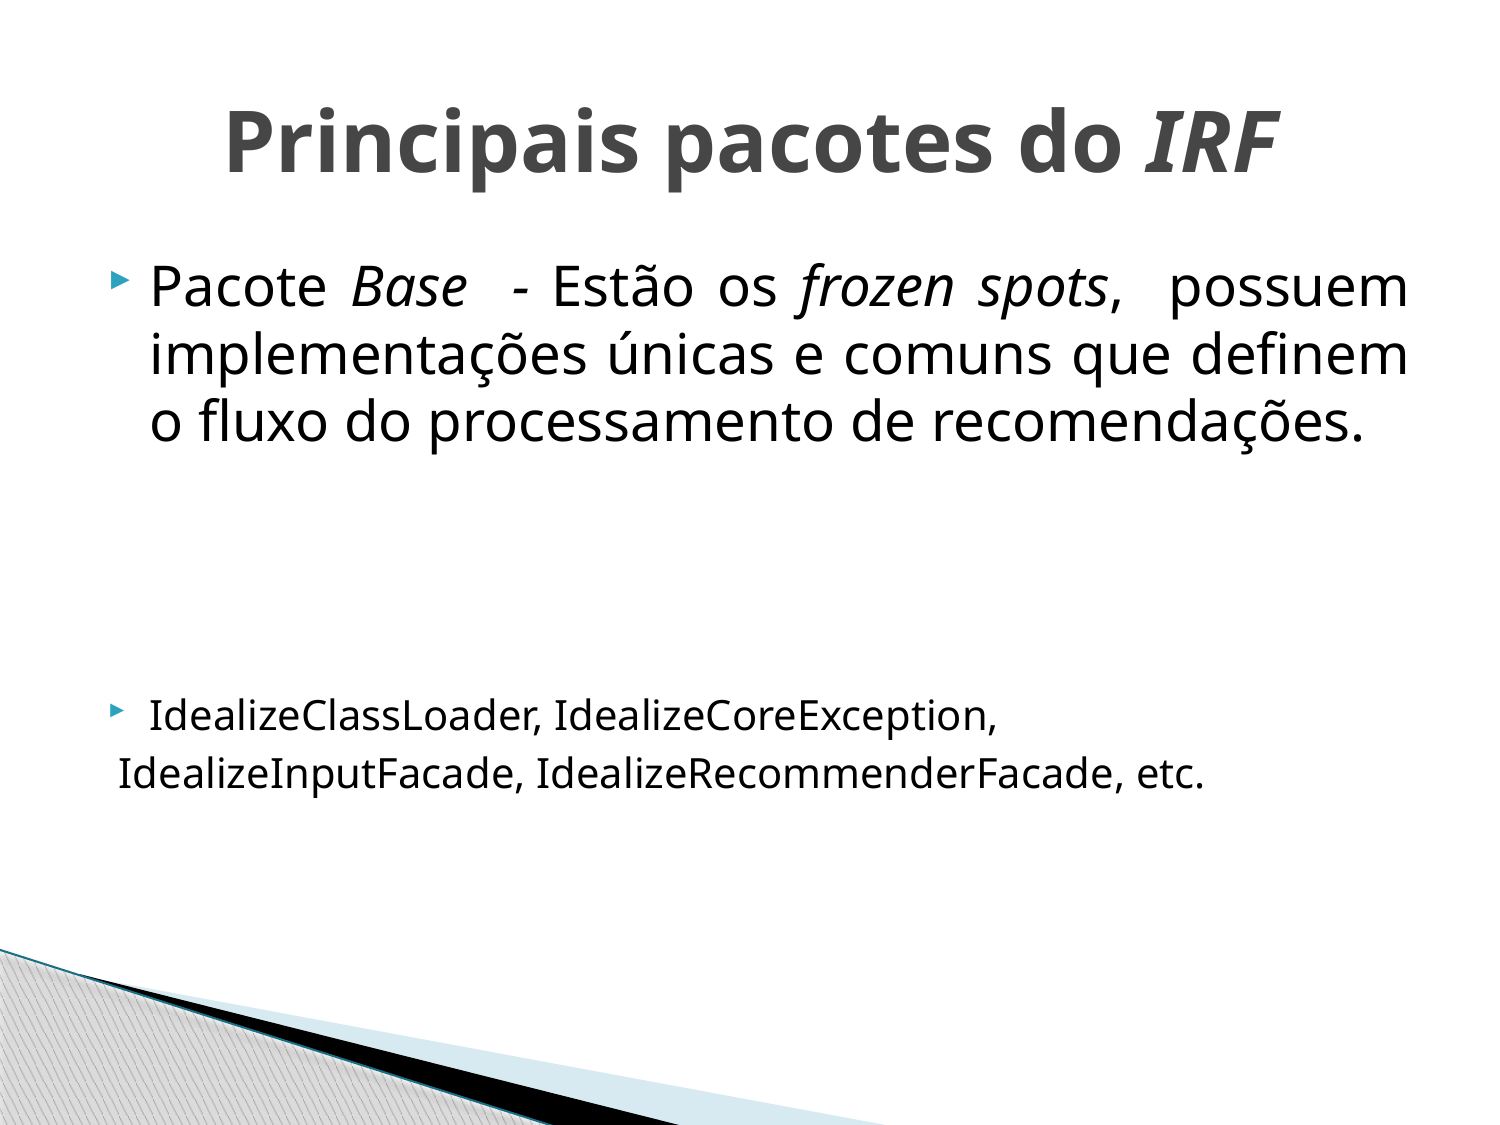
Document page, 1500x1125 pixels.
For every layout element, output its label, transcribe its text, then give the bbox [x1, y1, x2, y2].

list Pacote Base - Estão os frozen spots, possuem implementações únicas e comuns que definem o fluxo do processamento de recomendações. IdealizeClassLoader, IdealizeCoreException, IdealizeInputFacade, IdealizeRecommenderFacade, etc. [74, 242, 1426, 986]
title Principais pacotes do IRF [75, 45, 1425, 233]
